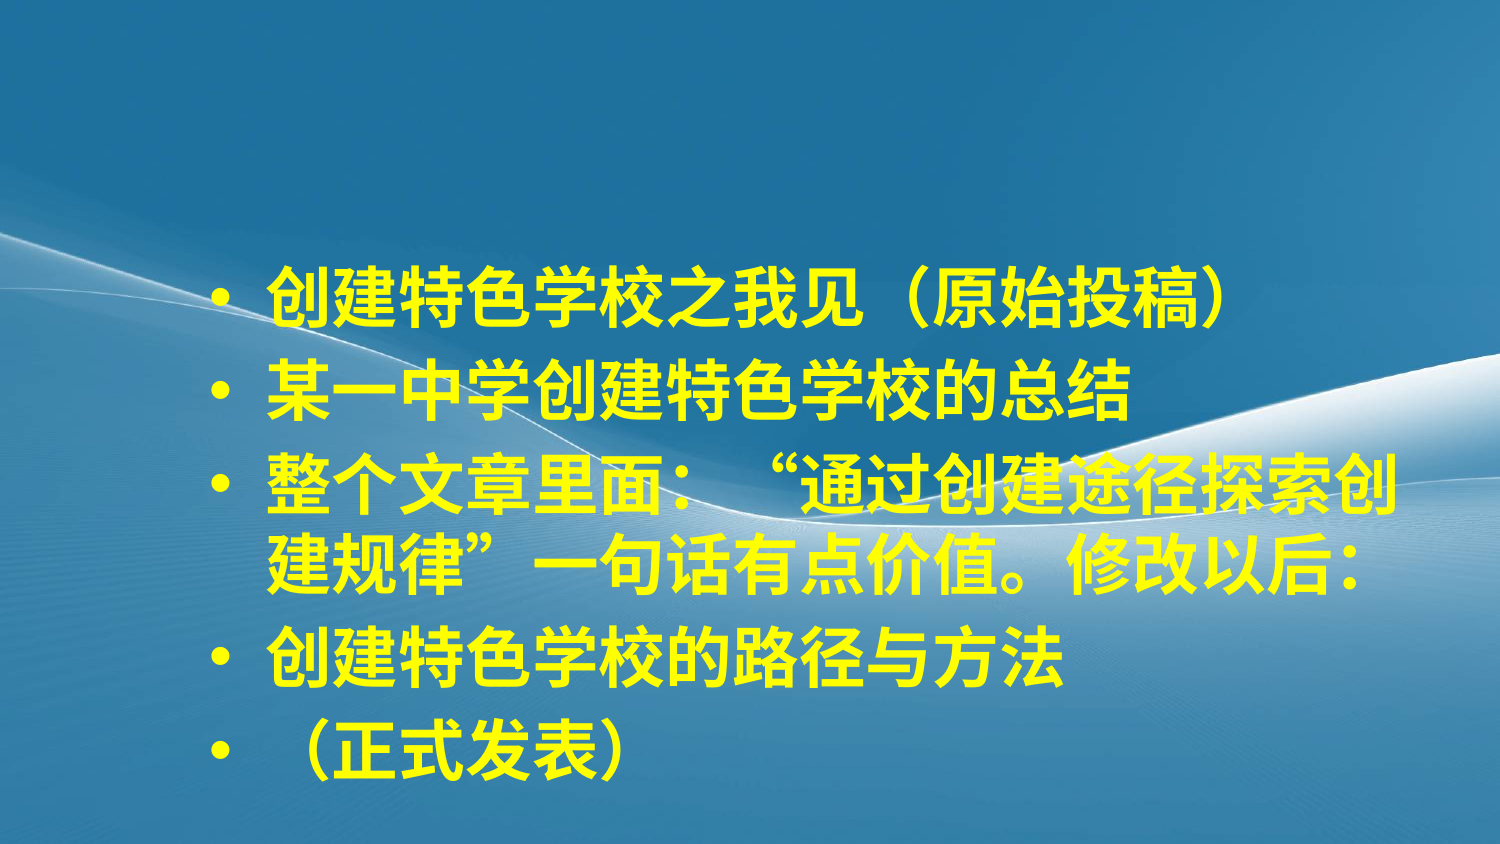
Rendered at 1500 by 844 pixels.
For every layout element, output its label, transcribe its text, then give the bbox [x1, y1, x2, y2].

list 创建特色学校之我见（原始投稿） 某一中学创建特色学校的总结 整个文章里面：“通过创建途径探索创建规律”一句话有点价值。修改以后： 创建特色学校的路径与方法 （正式发表） [193, 248, 1470, 755]
picture [0, 0, 1500, 844]
